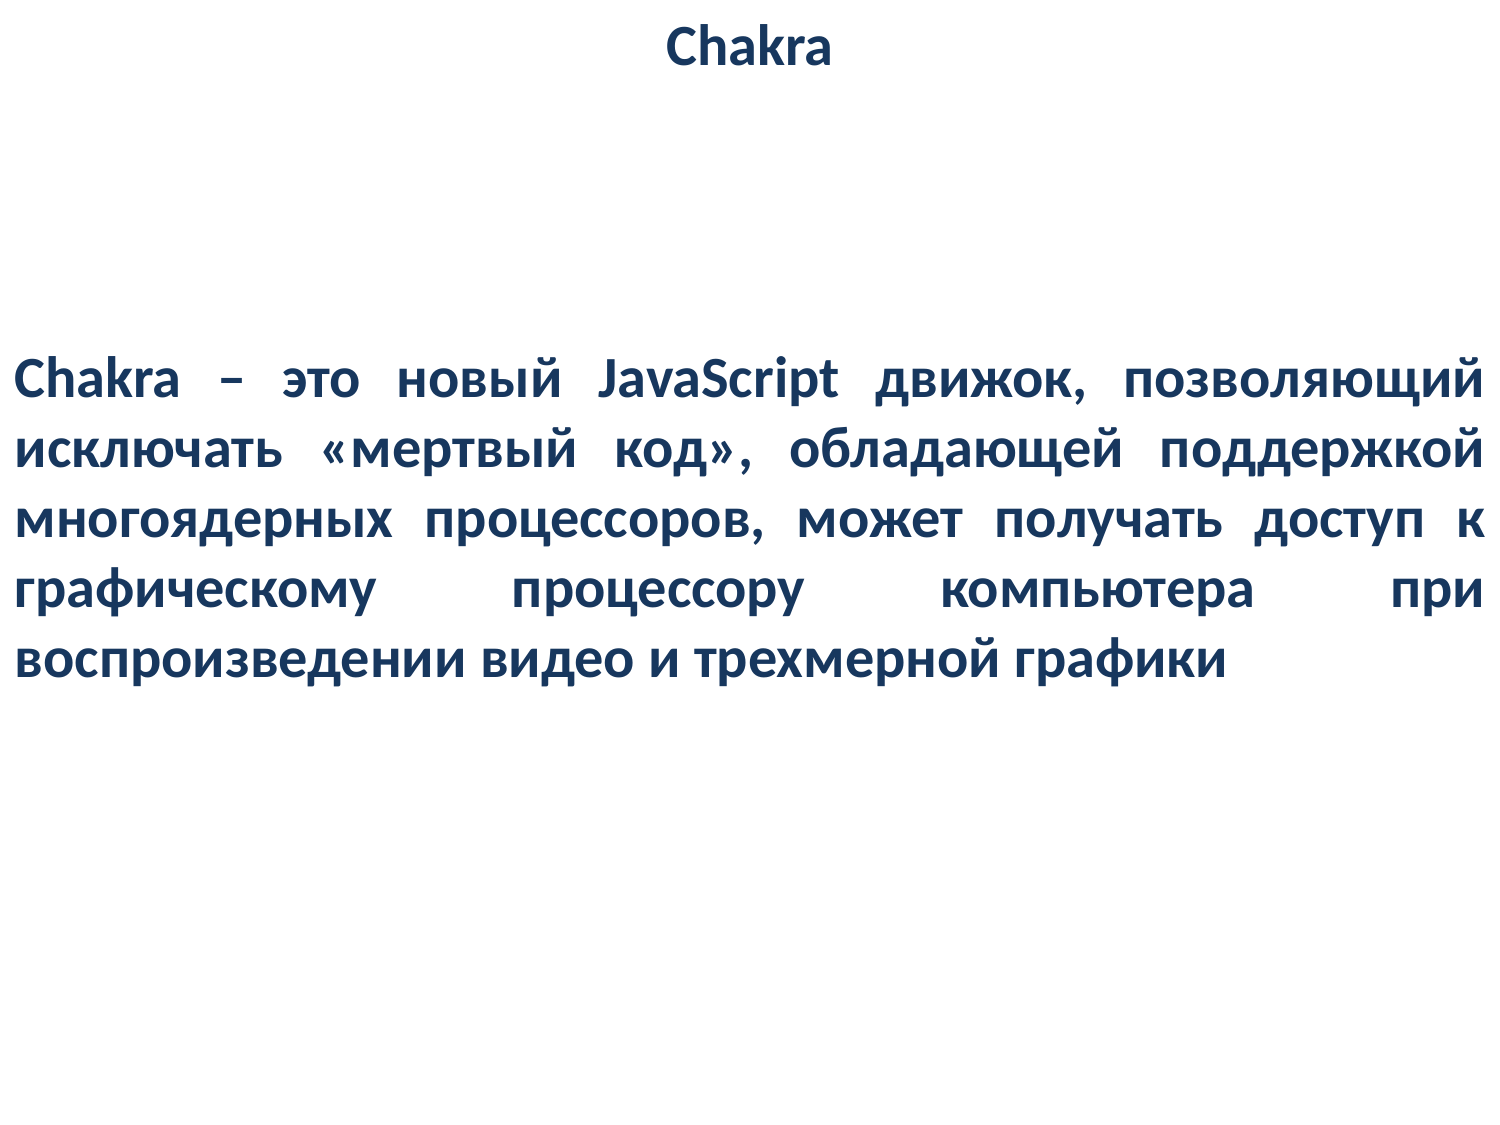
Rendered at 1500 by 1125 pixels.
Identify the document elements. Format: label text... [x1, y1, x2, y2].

text_box Chakra – это новый JavaScript движок, позволяющий исключать «мертвый код», обладающей поддержкой многоядерных процессоров, может получать доступ к графическому процессору компьютера при воспроизведении видео и трехмерной графики [0, 332, 1500, 697]
text_box Chakra [0, 0, 1500, 85]
